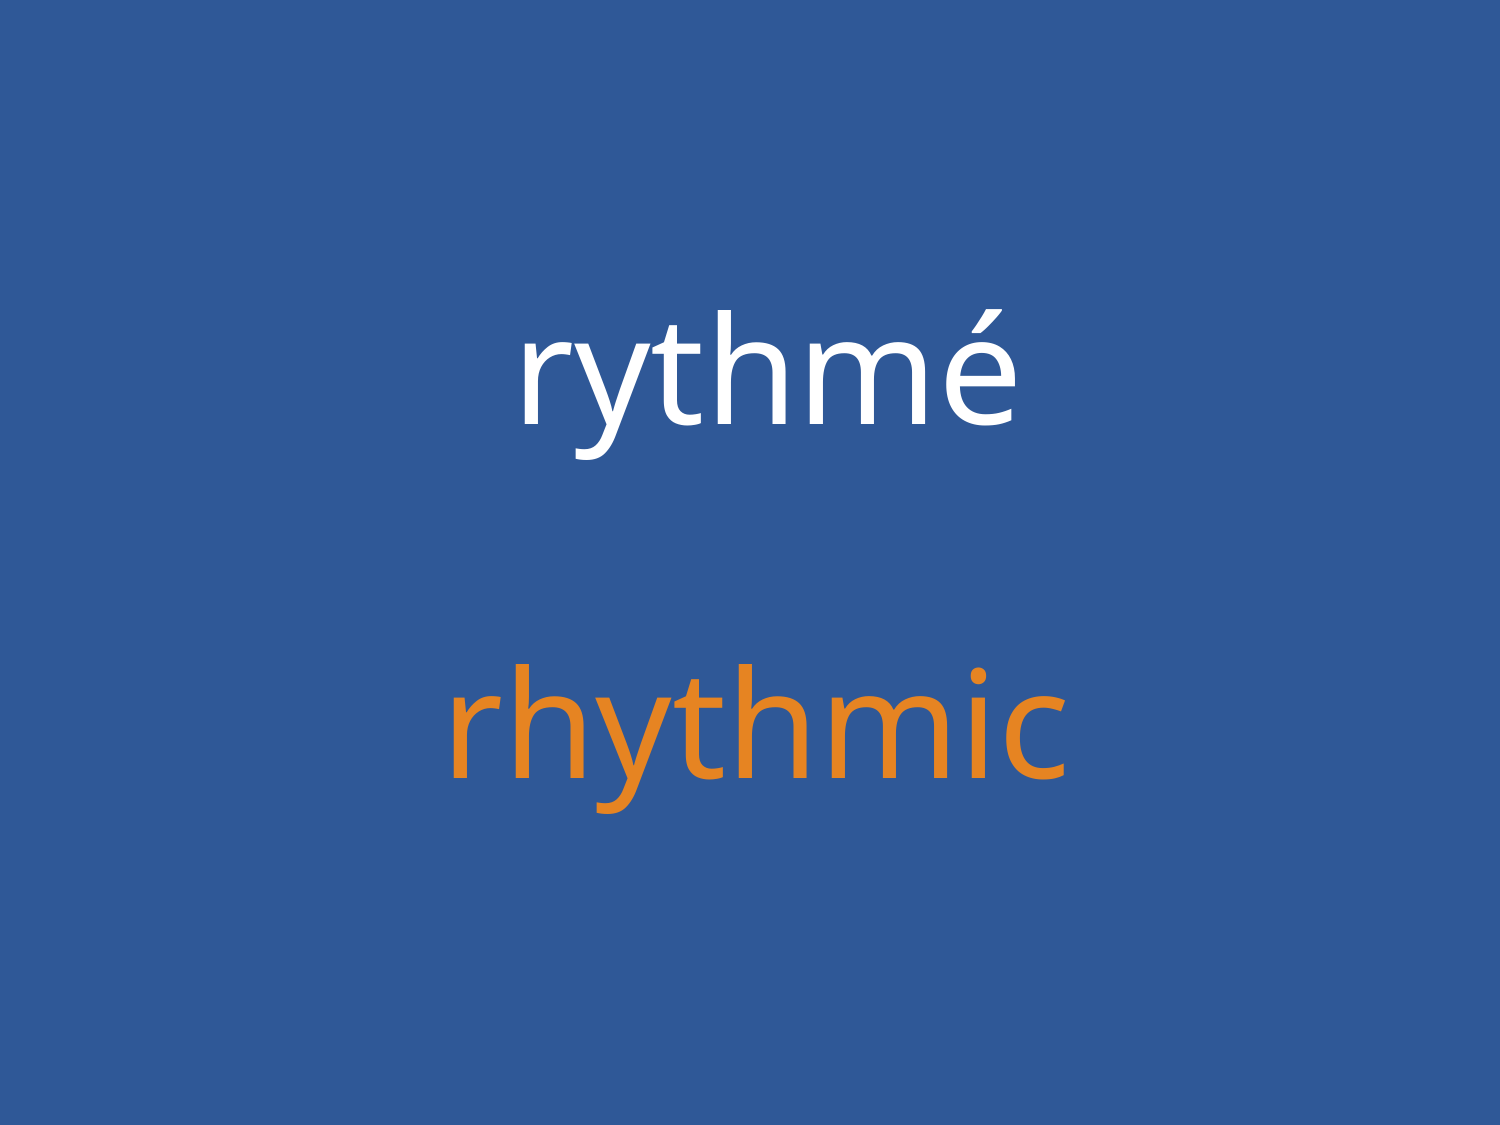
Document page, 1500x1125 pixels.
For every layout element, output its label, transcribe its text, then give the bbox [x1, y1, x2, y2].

text_box rythmé [301, 267, 1235, 462]
text_box rhythmic [301, 621, 1211, 817]
